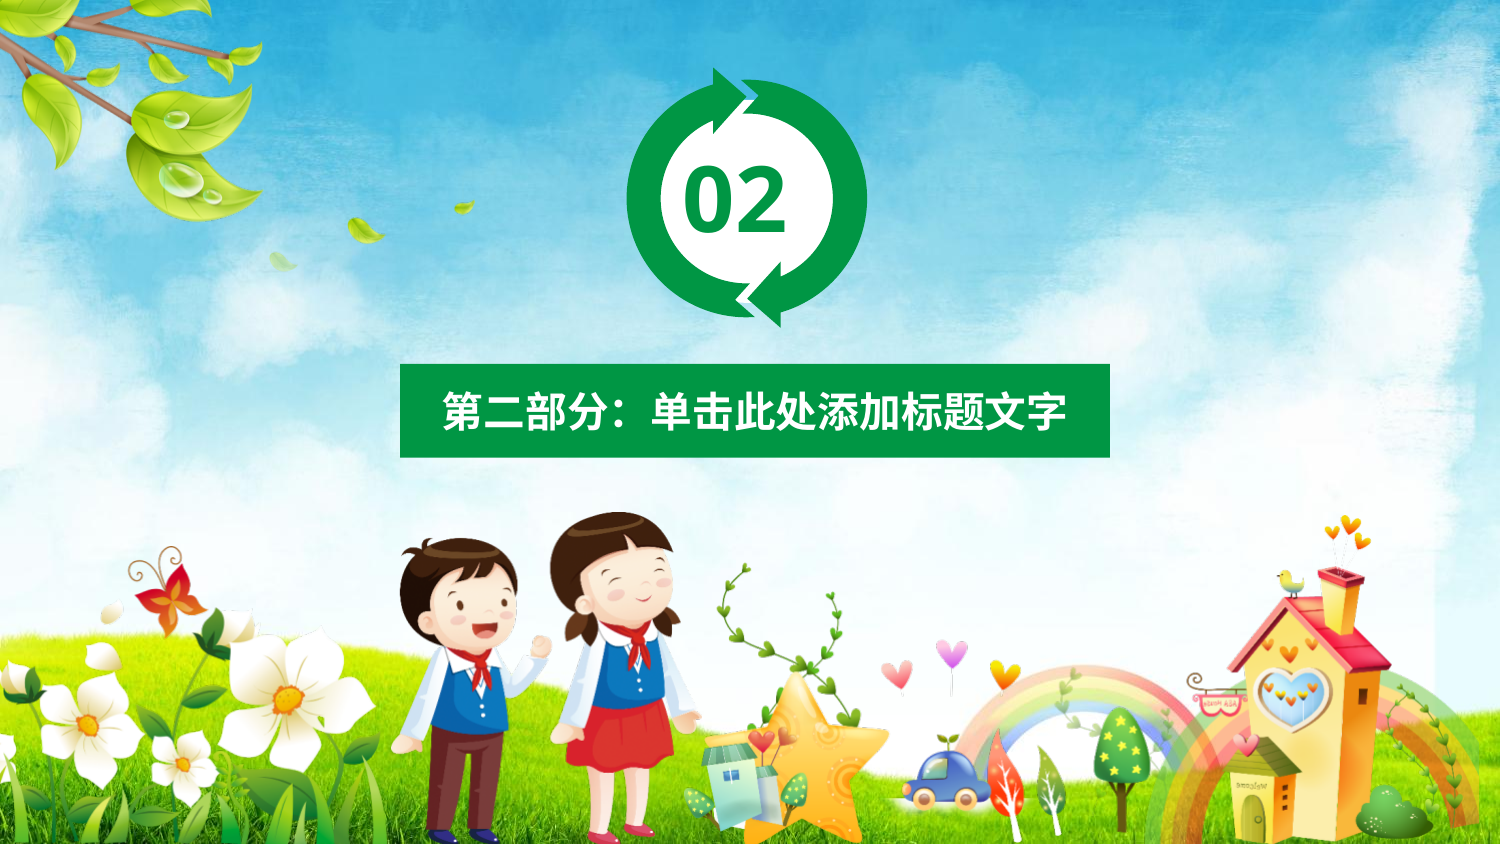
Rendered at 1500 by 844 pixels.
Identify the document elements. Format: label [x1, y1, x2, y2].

text_box [626, 67, 868, 329]
picture [0, 0, 1500, 844]
